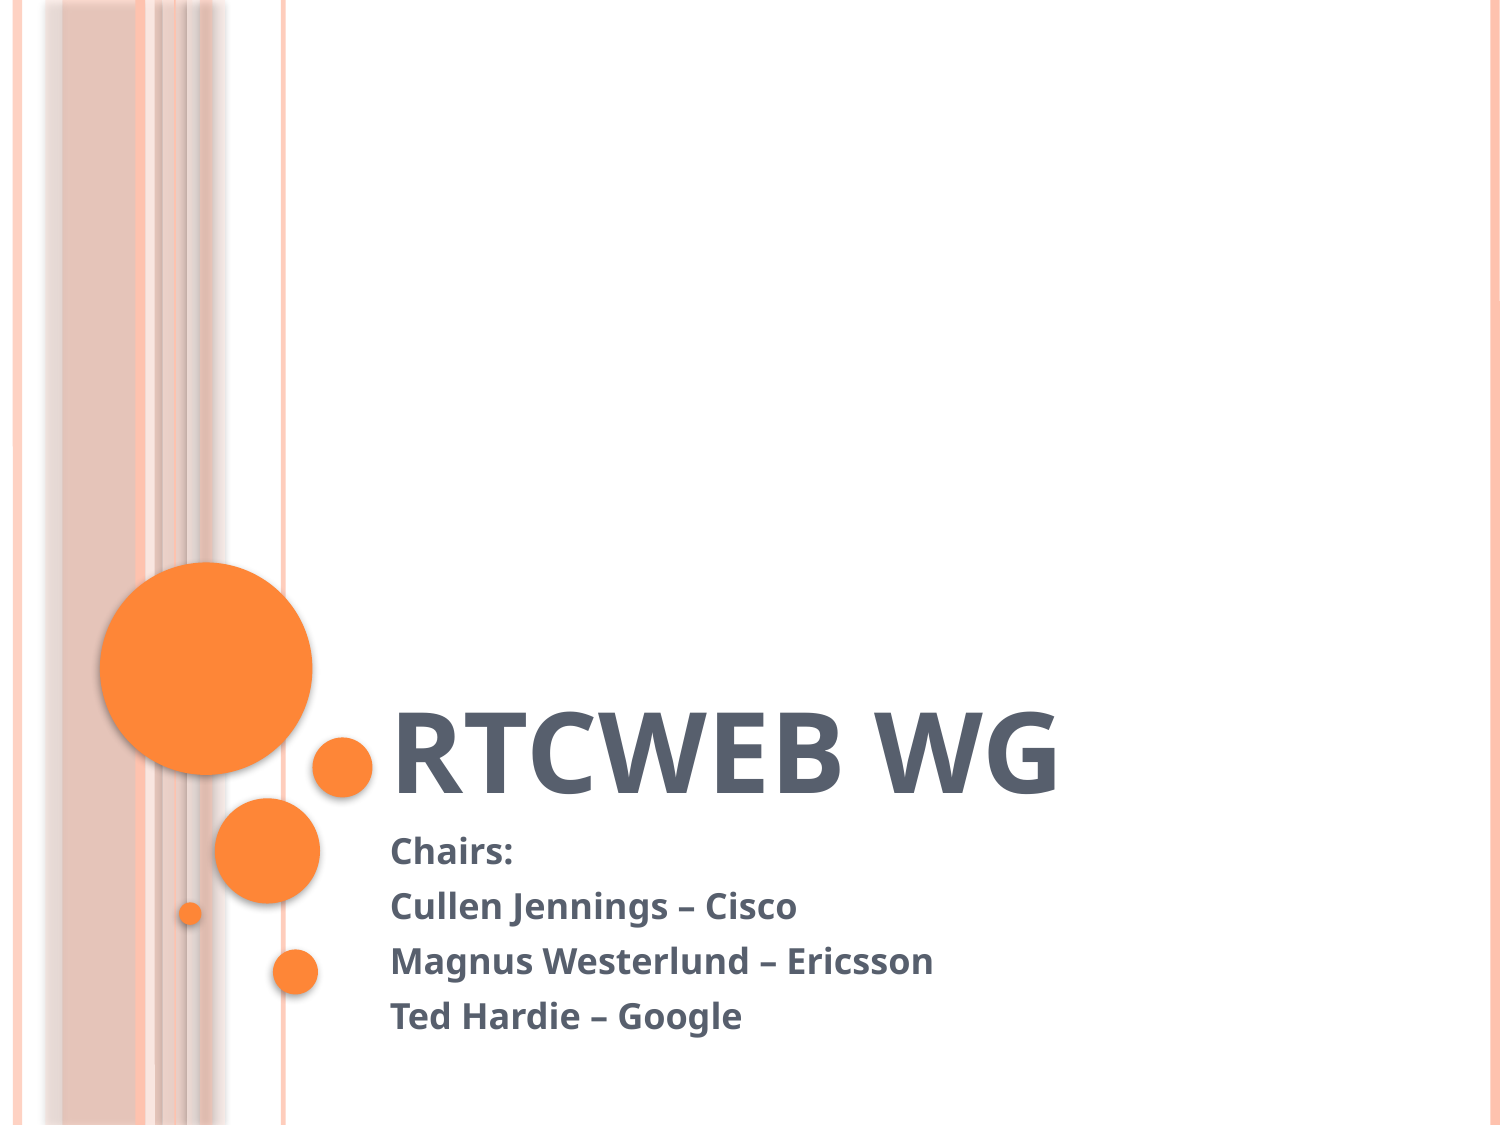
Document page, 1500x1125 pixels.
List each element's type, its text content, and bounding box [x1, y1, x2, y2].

title RTCWEB WG [375, 512, 1388, 820]
subtitle Chairs: Cullen Jennings – Cisco Magnus Westerlund – Ericsson Ted Hardie – Google [375, 820, 1388, 1046]
